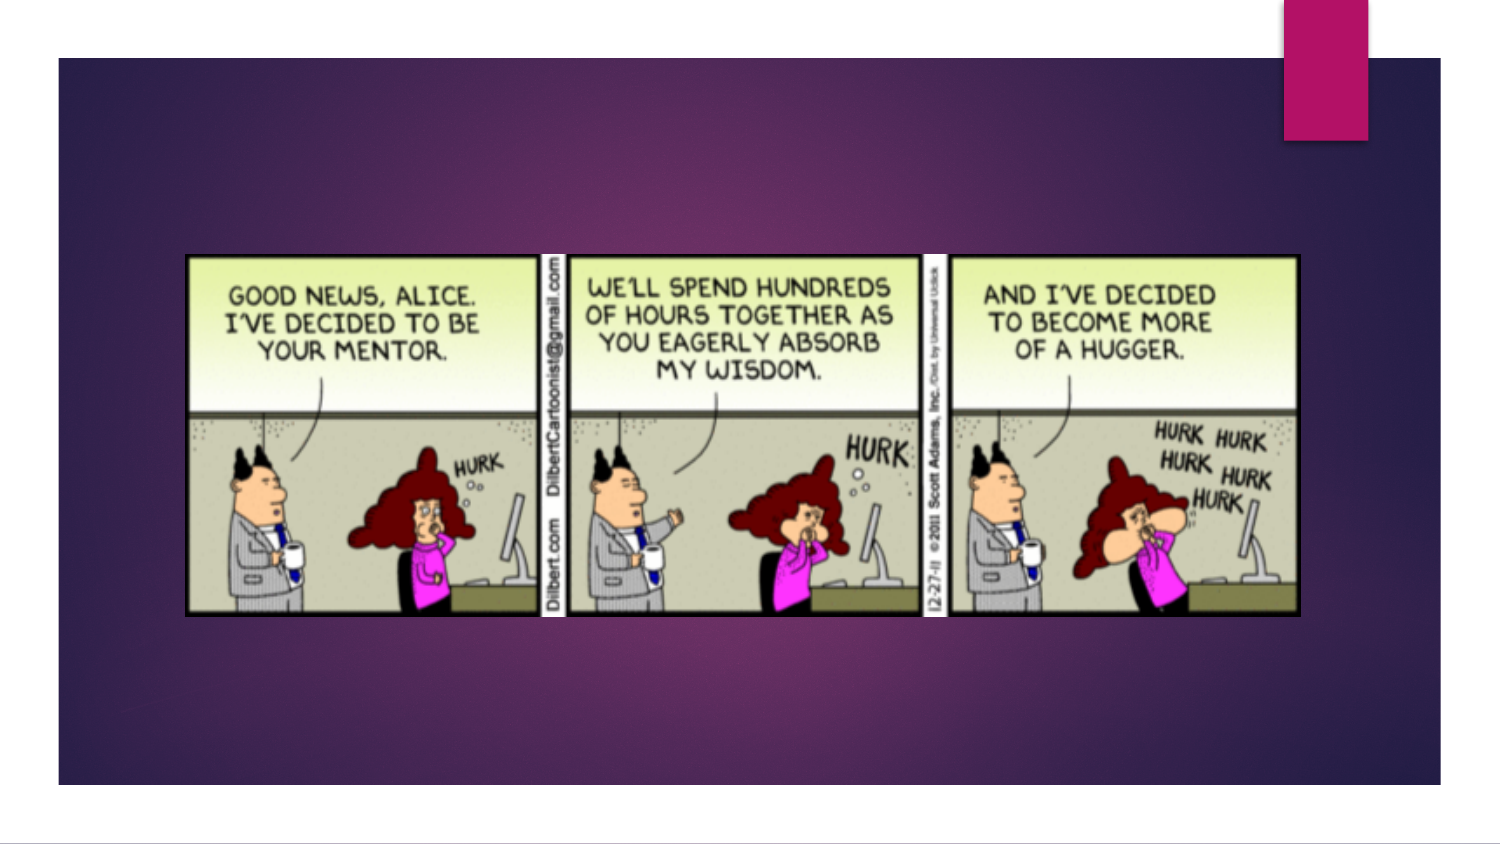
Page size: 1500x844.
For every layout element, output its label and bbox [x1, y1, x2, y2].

picture [185, 254, 1301, 618]
